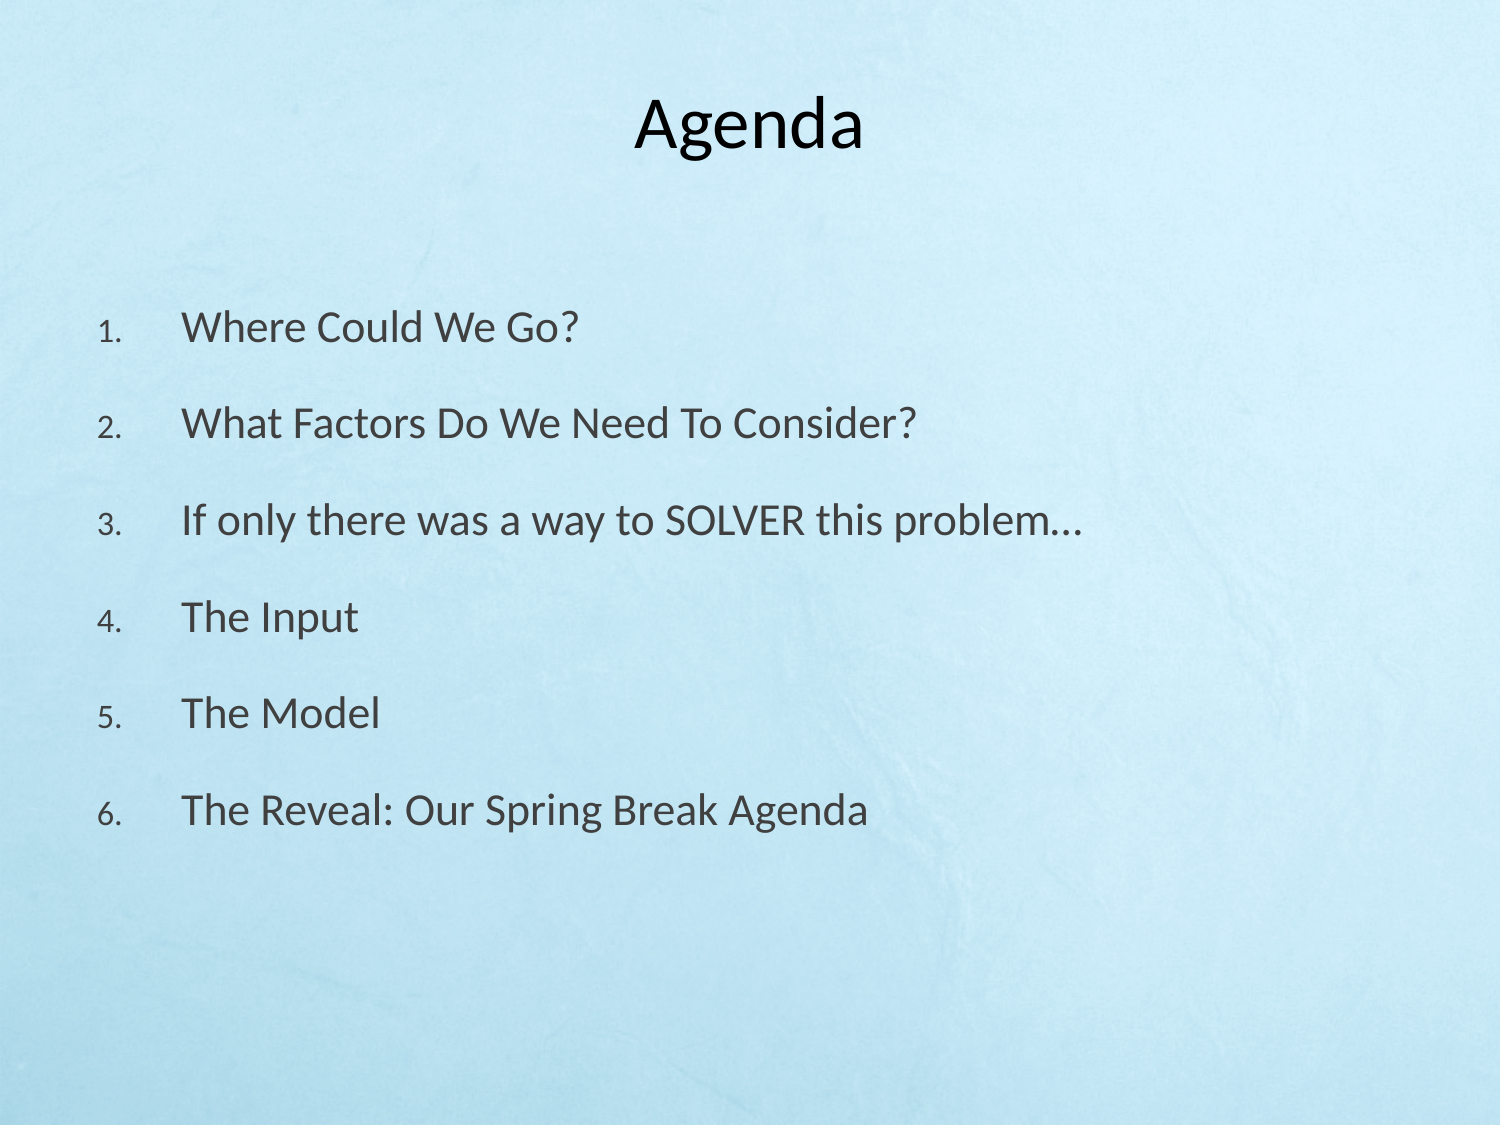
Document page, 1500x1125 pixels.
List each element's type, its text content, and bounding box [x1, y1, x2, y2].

list Where Could We Go? What Factors Do We Need To Consider? If only there was a way to SOLVER this problem… The Input The Model The Reveal: Our Spring Break Agenda [81, 288, 1419, 1005]
title Agenda [81, 18, 1419, 171]
